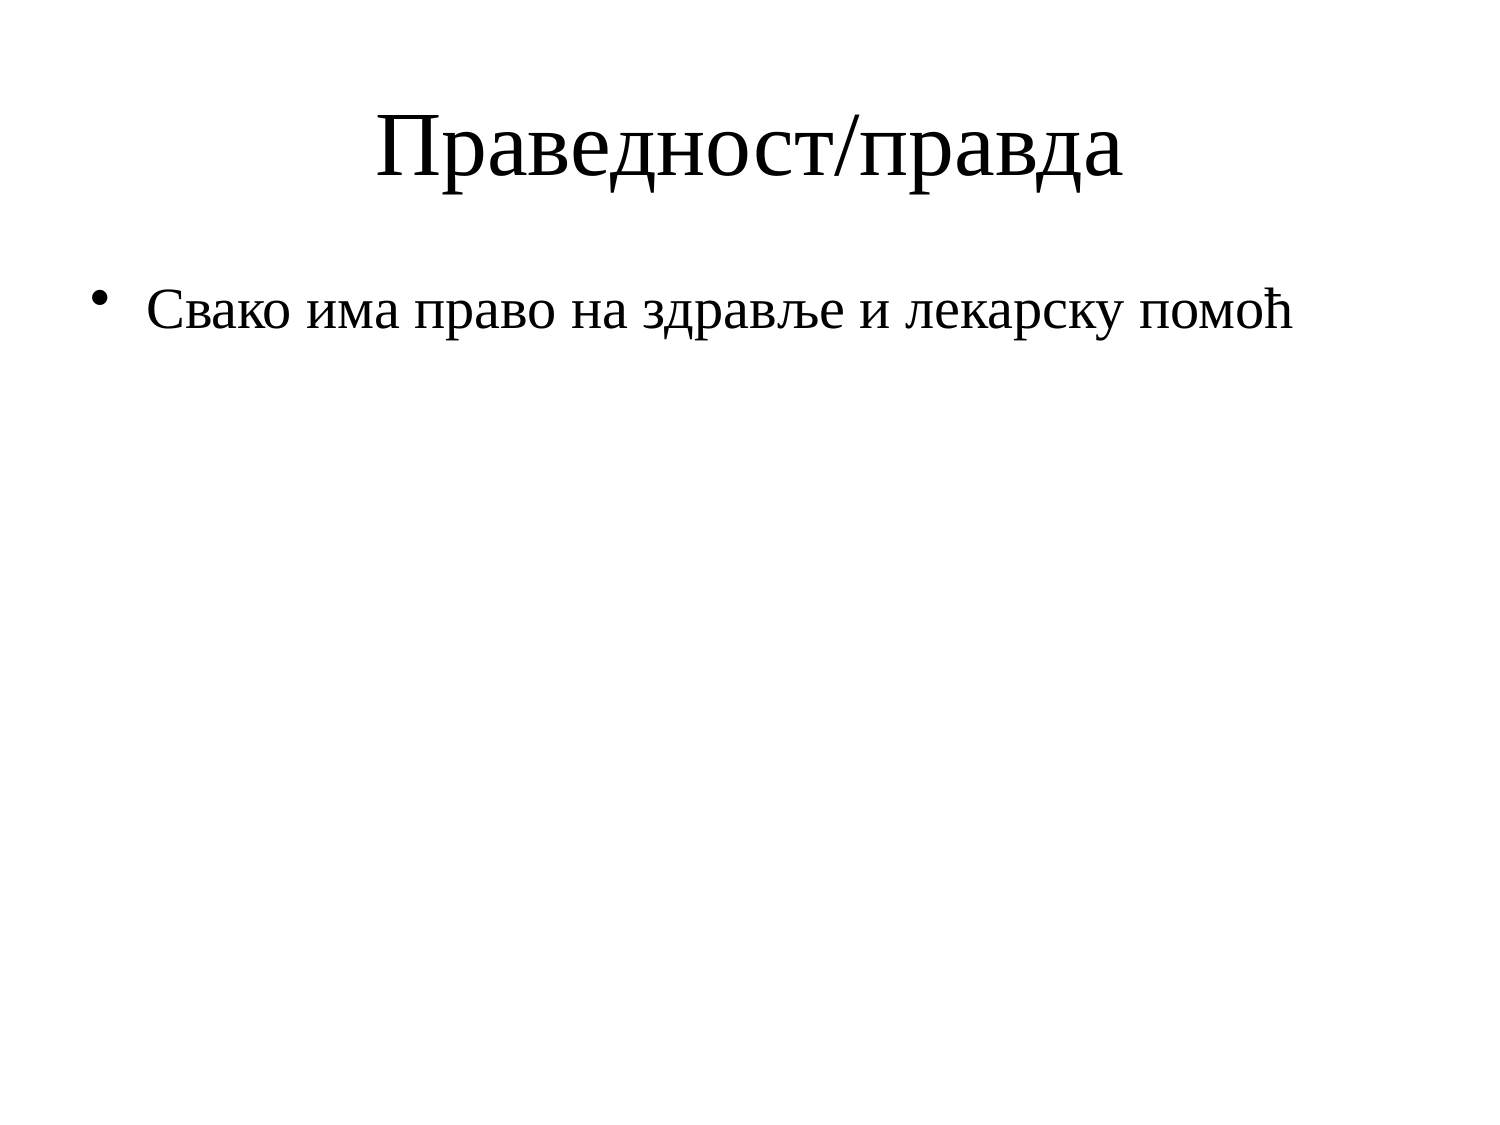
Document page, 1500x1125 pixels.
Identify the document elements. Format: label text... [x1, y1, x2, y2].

title Праведност/правда [75, 45, 1425, 233]
list Свако има право на здравље и лекарску помоћ [75, 262, 1425, 1005]
